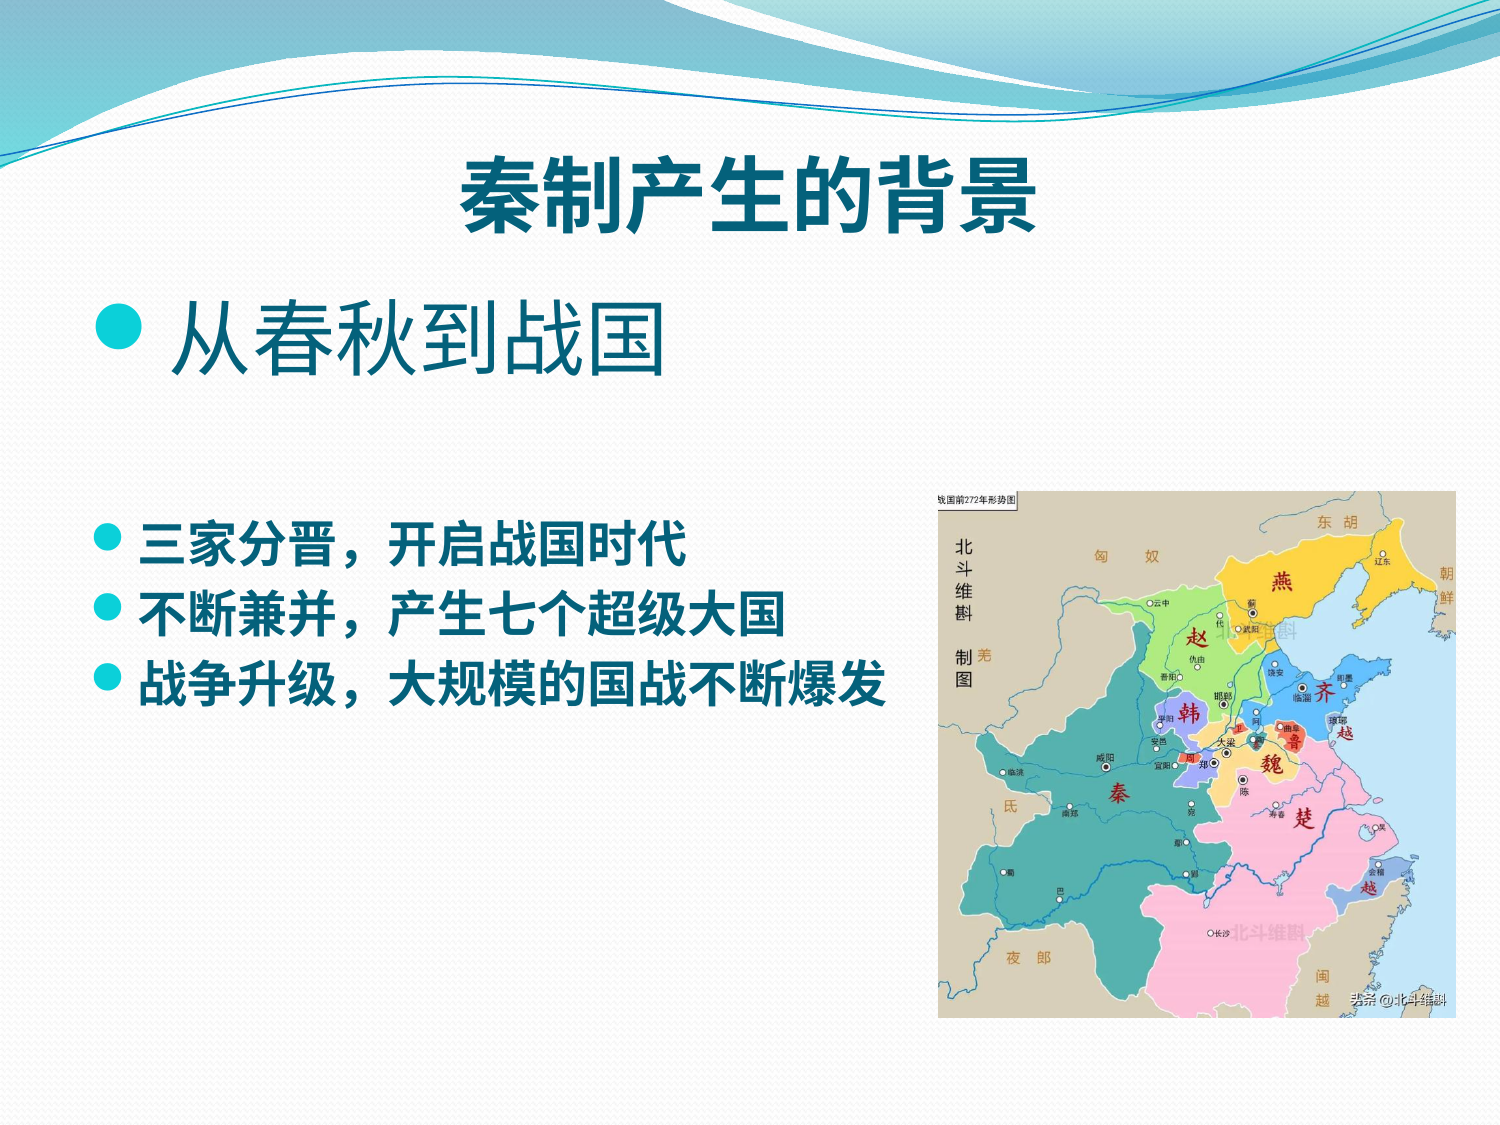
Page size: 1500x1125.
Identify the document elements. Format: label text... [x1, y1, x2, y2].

picture [938, 491, 1456, 1019]
title 秦制产生的背景 [75, 115, 1425, 244]
list 从春秋到战国 三家分晋，开启战国时代 不断兼并，产生七个超级大国 战争升级，大规模的国战不断爆发 [75, 278, 1425, 1038]
